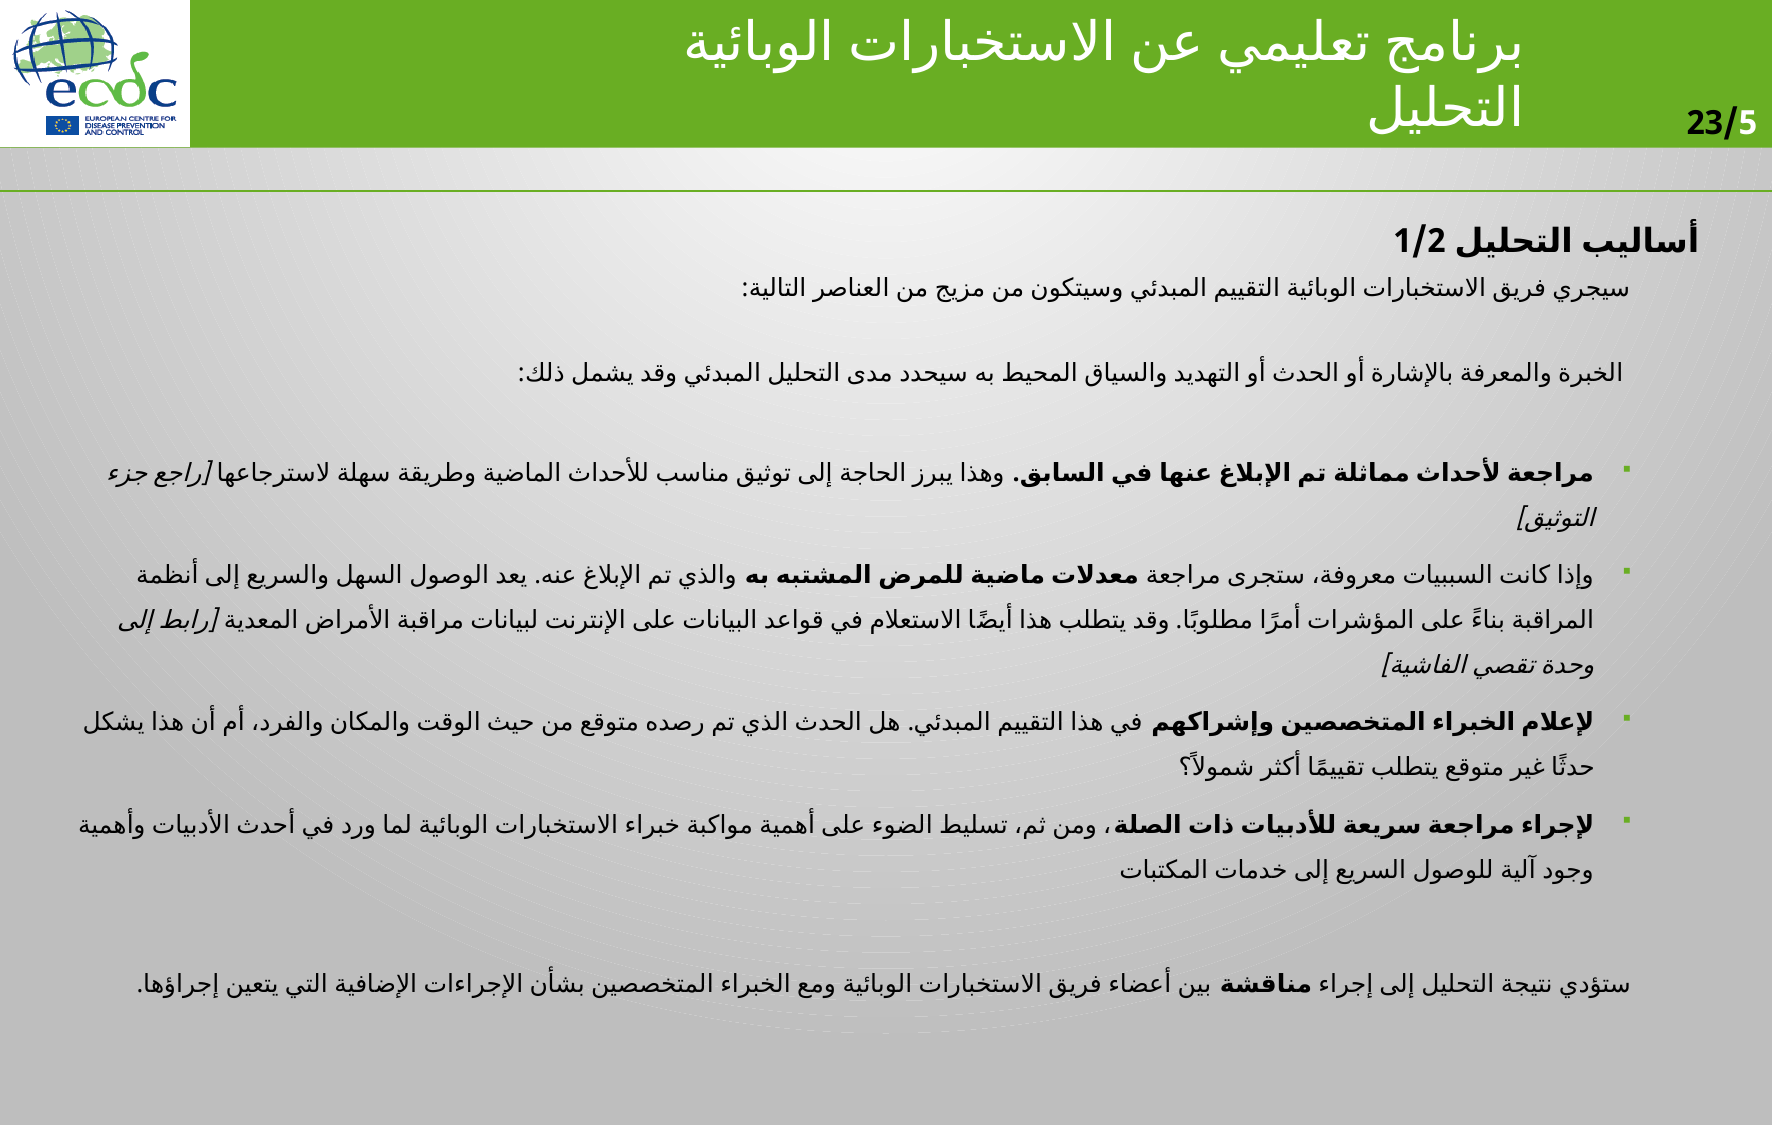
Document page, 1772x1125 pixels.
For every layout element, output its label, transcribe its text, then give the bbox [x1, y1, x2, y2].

picture [0, 0, 190, 147]
list أساليب التحليل 1/2 سيجري فريق الاستخبارات الوبائية التقييم المبدئي وسيتكون من مزيج من العناصر التالية: الخبرة والمعرفة بالإشارة أو الحدث أو التهديد والسياق المحيط به سيحدد مدى التحليل المبدئي وقد يشمل ذلك: مراجعة لأحداث مماثلة تم الإبلاغ عنها في السابق. وهذا يبرز الحاجة إلى توثيق مناسب للأحداث الماضية وطريقة سهلة لاسترجاعها [راجع جزء التوثيق] وإذا كانت السببيات معروفة، ستجرى مراجعة معدلات ماضية للمرض المشتبه به والذي تم الإبلاغ عنه. يعد الوصول السهل والسريع إلى أنظمة المراقبة بناءً على المؤشرات أمرًا مطلوبًا. وقد يتطلب هذا أيضًا الاستعلام في قواعد البيانات على الإنترنت لبيانات مراقبة الأمراض المعدية [رابط إلى وحدة تقصي الفاشية] لإعلام الخبراء المتخصصين وإشراكهم في هذا التقييم المبدئي. هل الحدث الذي تم رصده متوقع من حيث الوقت والمكان والفرد، أم أن هذا يشكل حدثًا غير متوقع يتطلب تقييمًا أكثر شمولاً؟ لإجراء مراجعة سريعة للأدبيات ذات الصلة، ومن ثم، تسليط الضوء على أهمية مواكبة خبراء الاستخبارات الوبائية لما ورد في أحدث الأدبيات وأهمية وجود آلية للوصول السريع إلى خدمات المكتبات ستؤدي نتيجة التحليل إلى إجراء مناقشة بين أعضاء فريق الاستخبارات الوبائية ومع الخبراء المتخصصين بشأن الإجراءات الإضافية التي يتعين إجراؤها. [53, 212, 1714, 1102]
